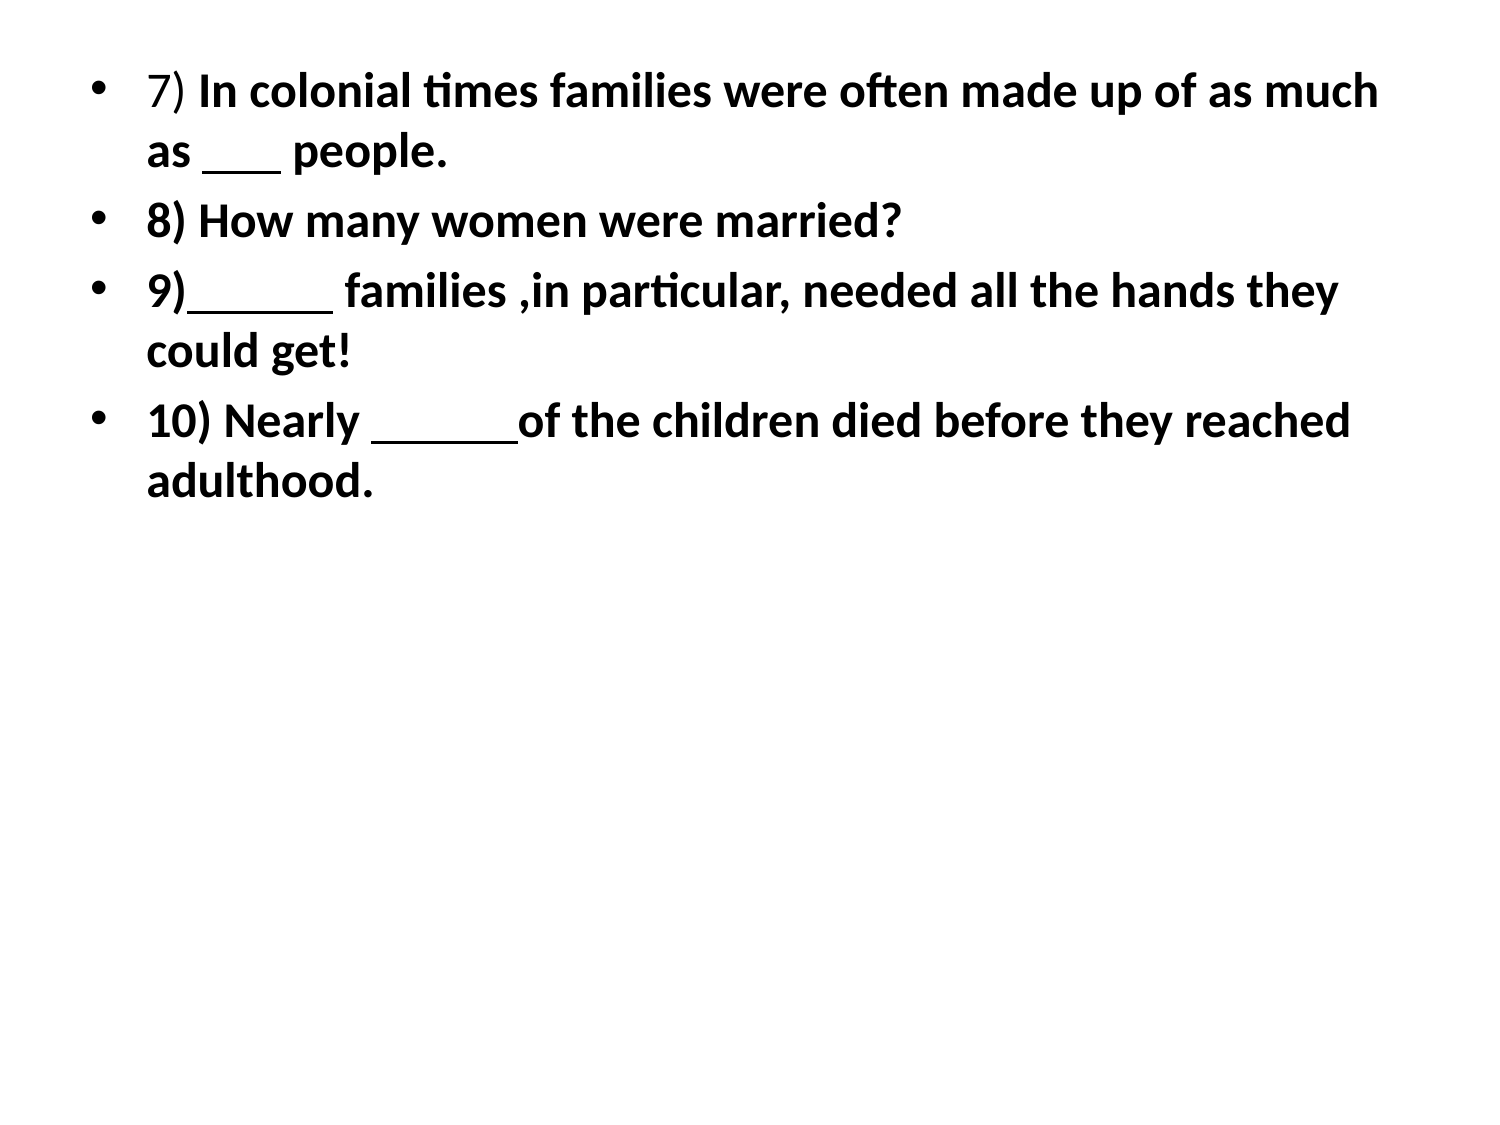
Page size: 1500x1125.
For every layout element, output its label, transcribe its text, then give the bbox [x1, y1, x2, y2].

list 7) In colonial times families were often made up of as much as people. 8) How many women were married? 9) families ,in particular, needed all the hands they could get! 10) Nearly of the children died before they reached adulthood. [75, 50, 1425, 1005]
